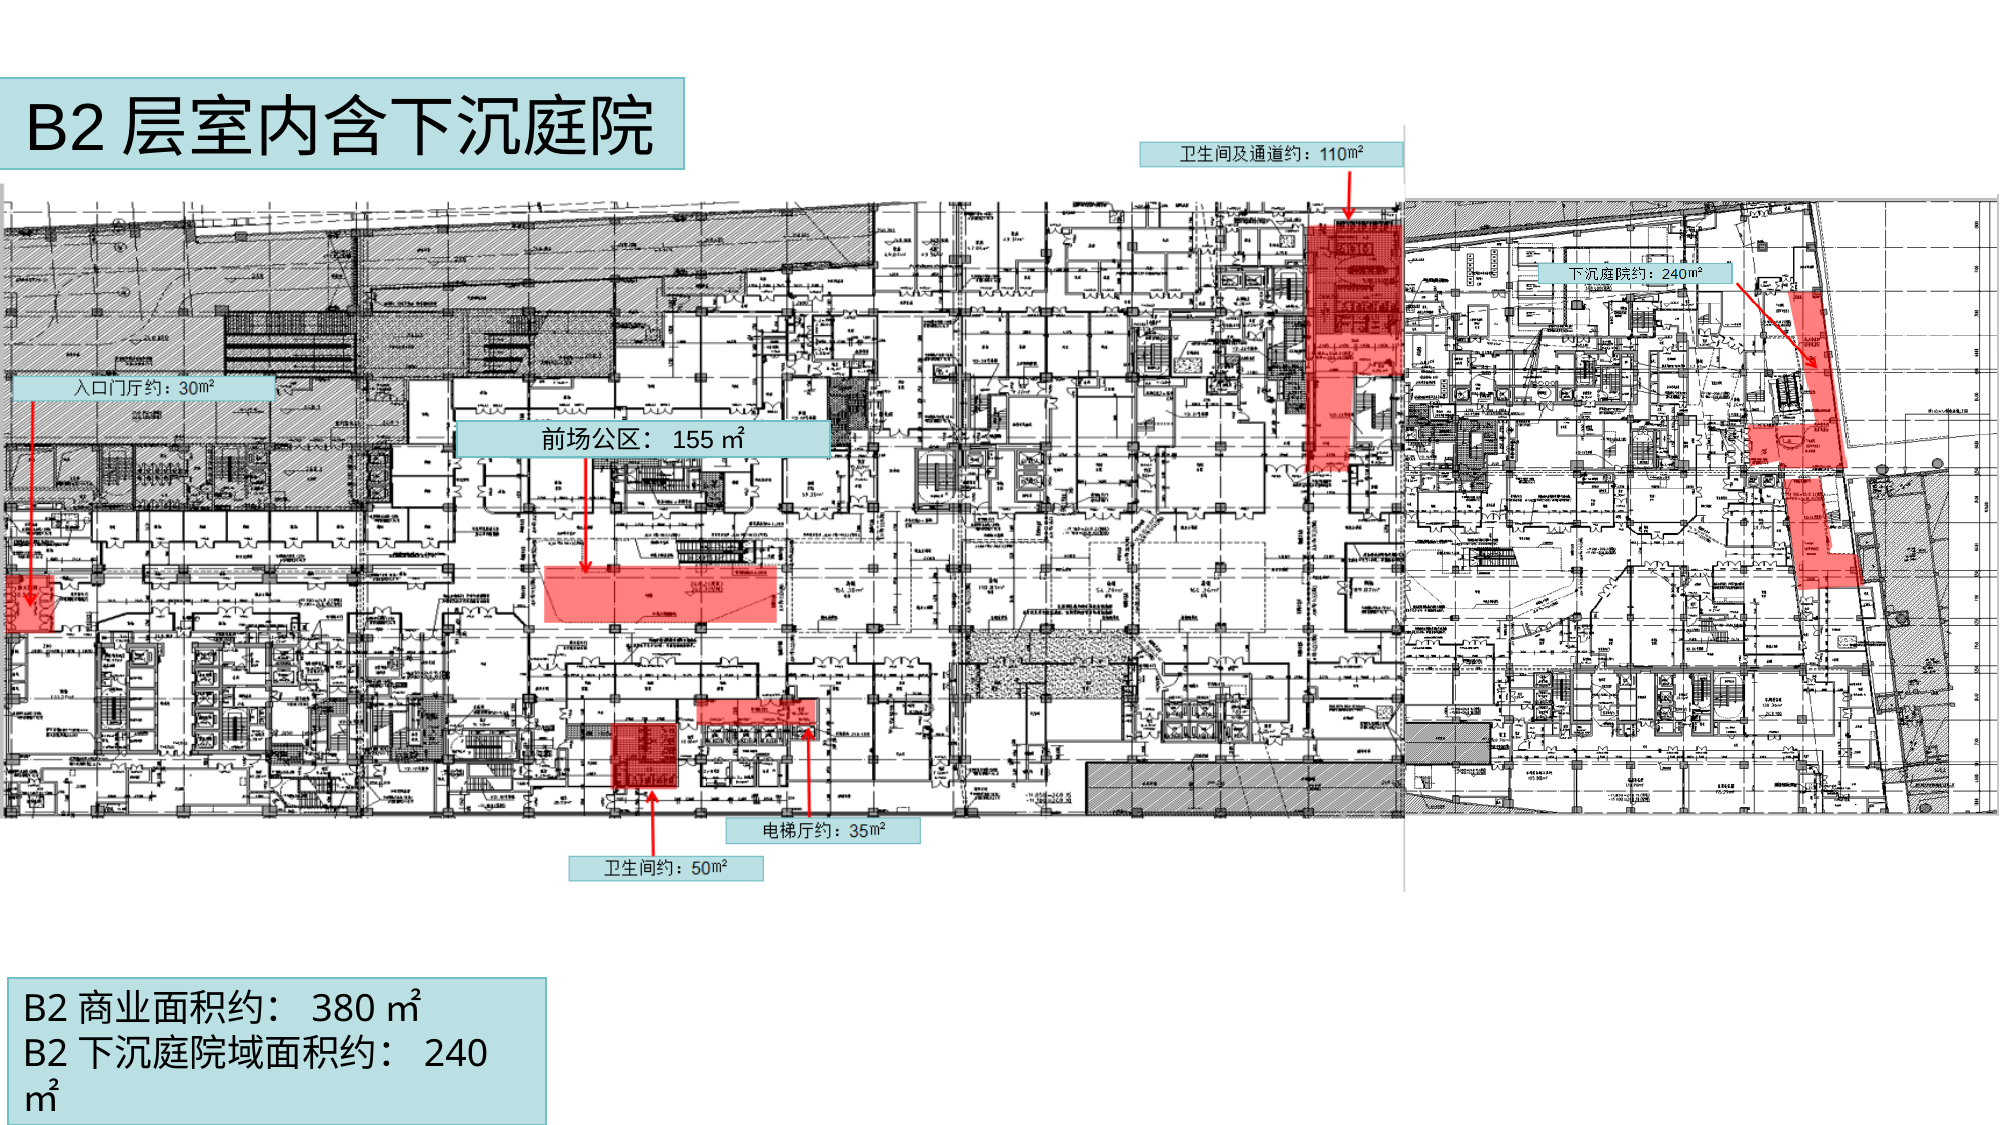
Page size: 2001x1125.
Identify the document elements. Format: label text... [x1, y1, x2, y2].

text_box B2商业面积约：380㎡ B2下沉庭院域面积约：240㎡ [7, 977, 547, 1125]
text_box B2层室内含下沉庭院 [0, 77, 685, 125]
picture [0, 125, 1999, 892]
